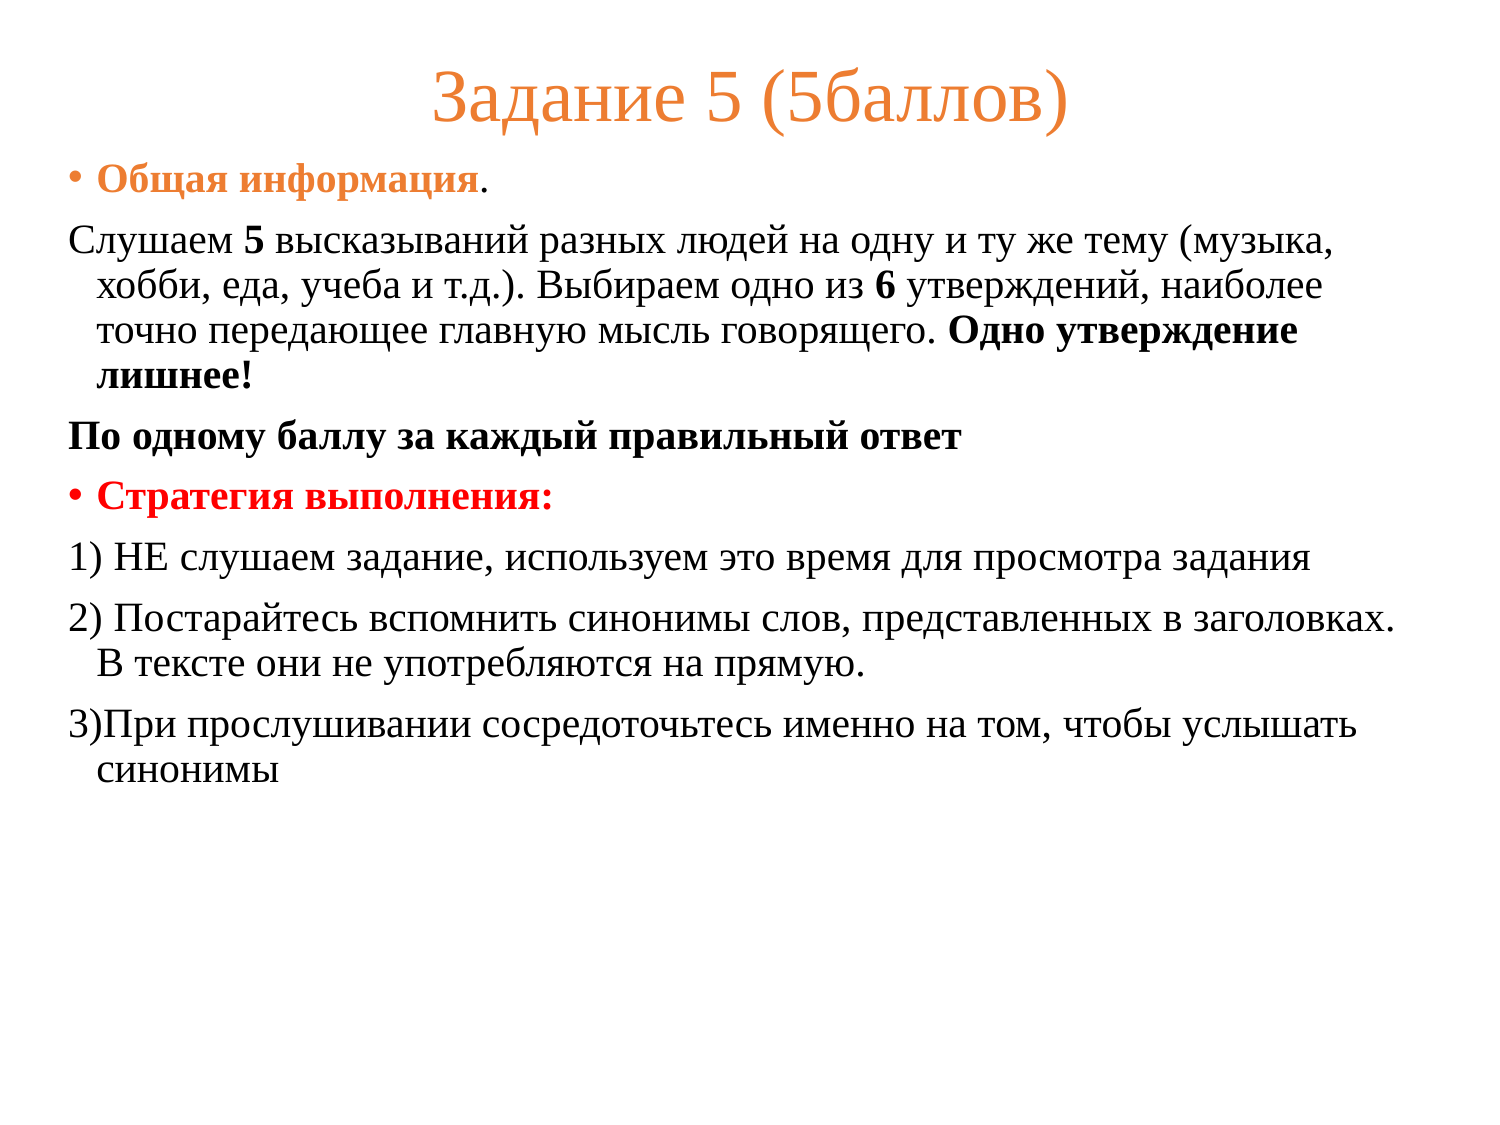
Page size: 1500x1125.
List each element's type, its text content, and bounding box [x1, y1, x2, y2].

list Общая информация. Слушаем 5 высказываний разных людей на одну и ту же тему (музыка, хобби, еда, учеба и т.д.). Выбираем одно из 6 утверждений, наиболее точно передающее главную мысль говорящего. Одно утверждение лишнее! По одному баллу за каждый правильный ответ Стратегия выполнения: 1) НЕ слушаем задание, используем это время для просмотра задания 2) Постарайтесь вспомнить синонимы слов, представленных в заголовках. В тексте они не употребляются на прямую. 3)При прослушивании сосредоточьтесь именно на том, чтобы услышать синонимы [53, 149, 1425, 986]
title Задание 5 (5баллов) [76, 45, 1425, 149]
